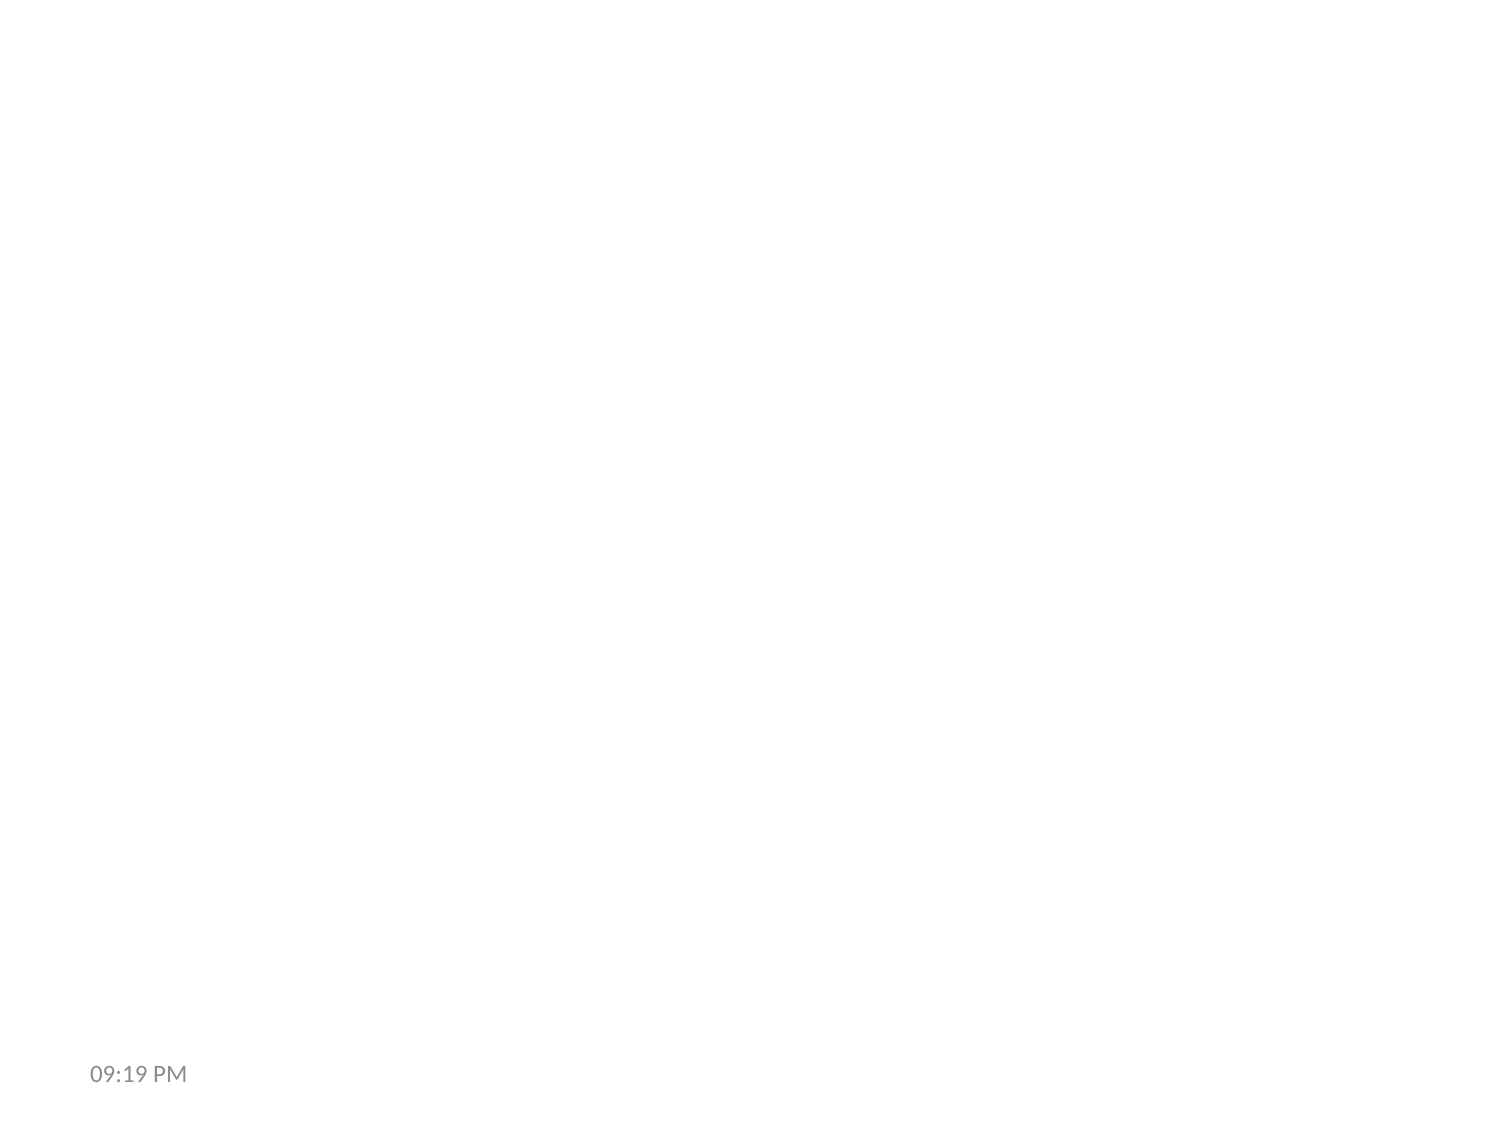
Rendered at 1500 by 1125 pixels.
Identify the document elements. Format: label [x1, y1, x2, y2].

slide_number [75, 1042, 425, 1103]
